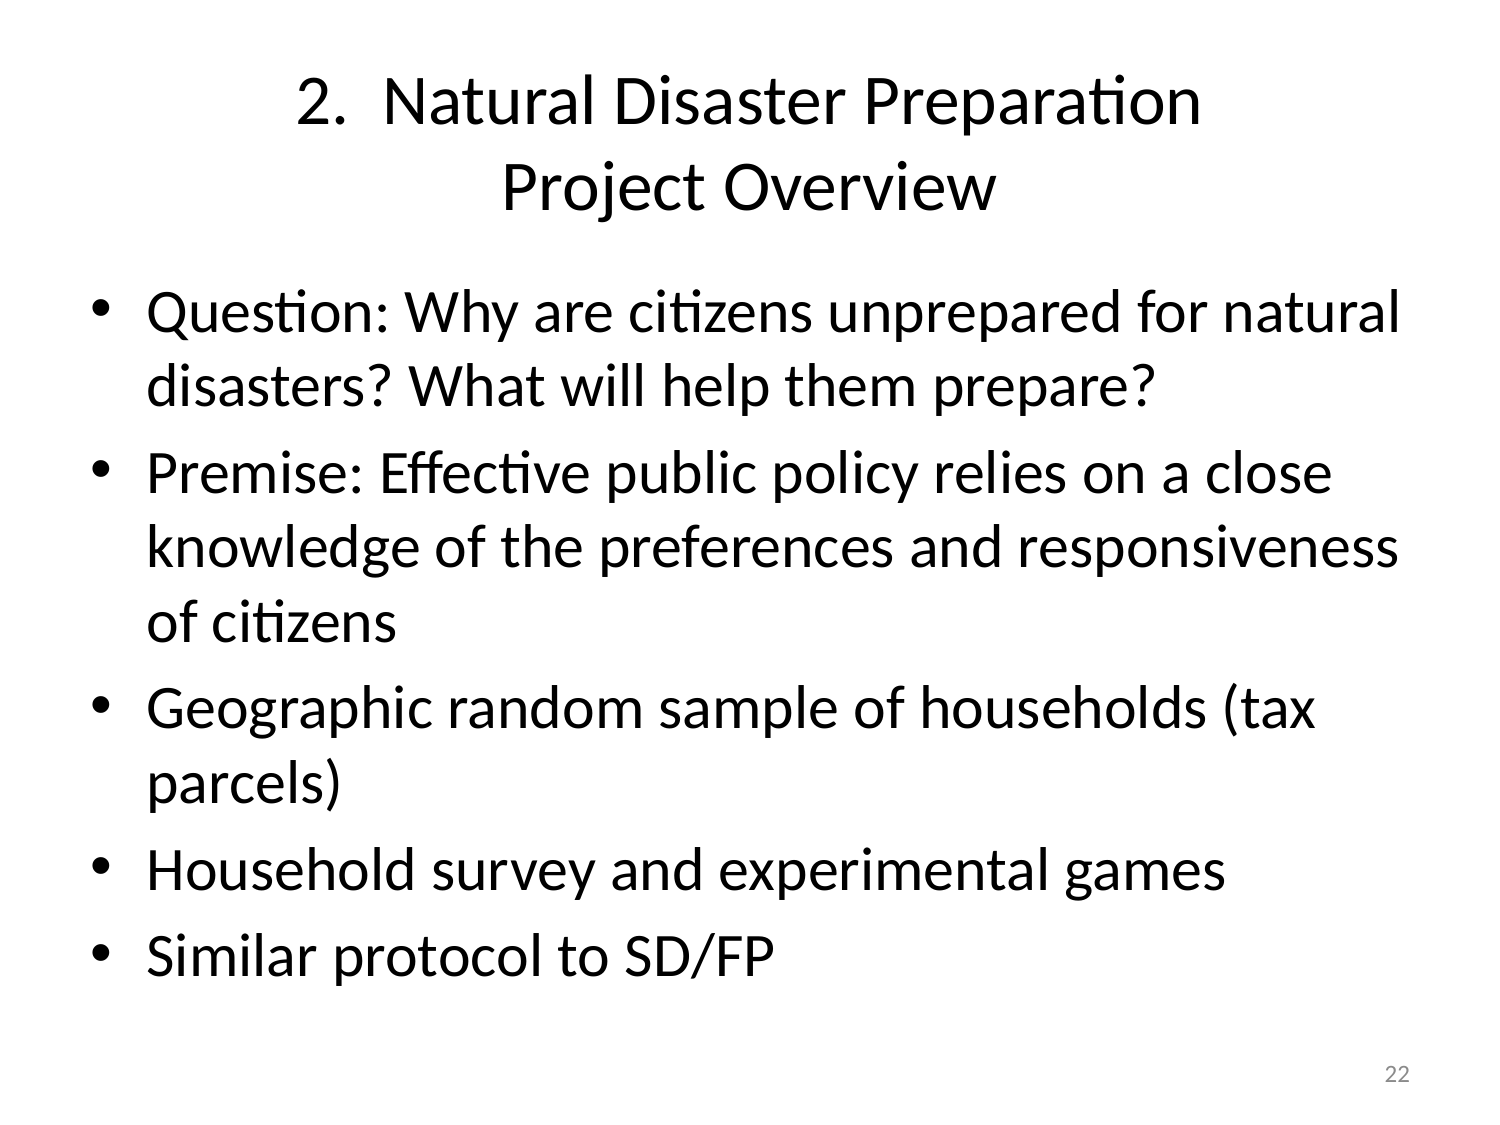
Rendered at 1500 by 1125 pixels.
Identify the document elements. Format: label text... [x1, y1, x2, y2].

slide_number 22 [1074, 1042, 1425, 1103]
list Question: Why are citizens unprepared for natural disasters? What will help them prepare? Premise: Effective public policy relies on a close knowledge of the preferences and responsiveness of citizens Geographic random sample of households (tax parcels) Household survey and experimental games Similar protocol to SD/FP [75, 262, 1425, 1005]
title 2. Natural Disaster Preparation Project Overview [75, 45, 1425, 233]
